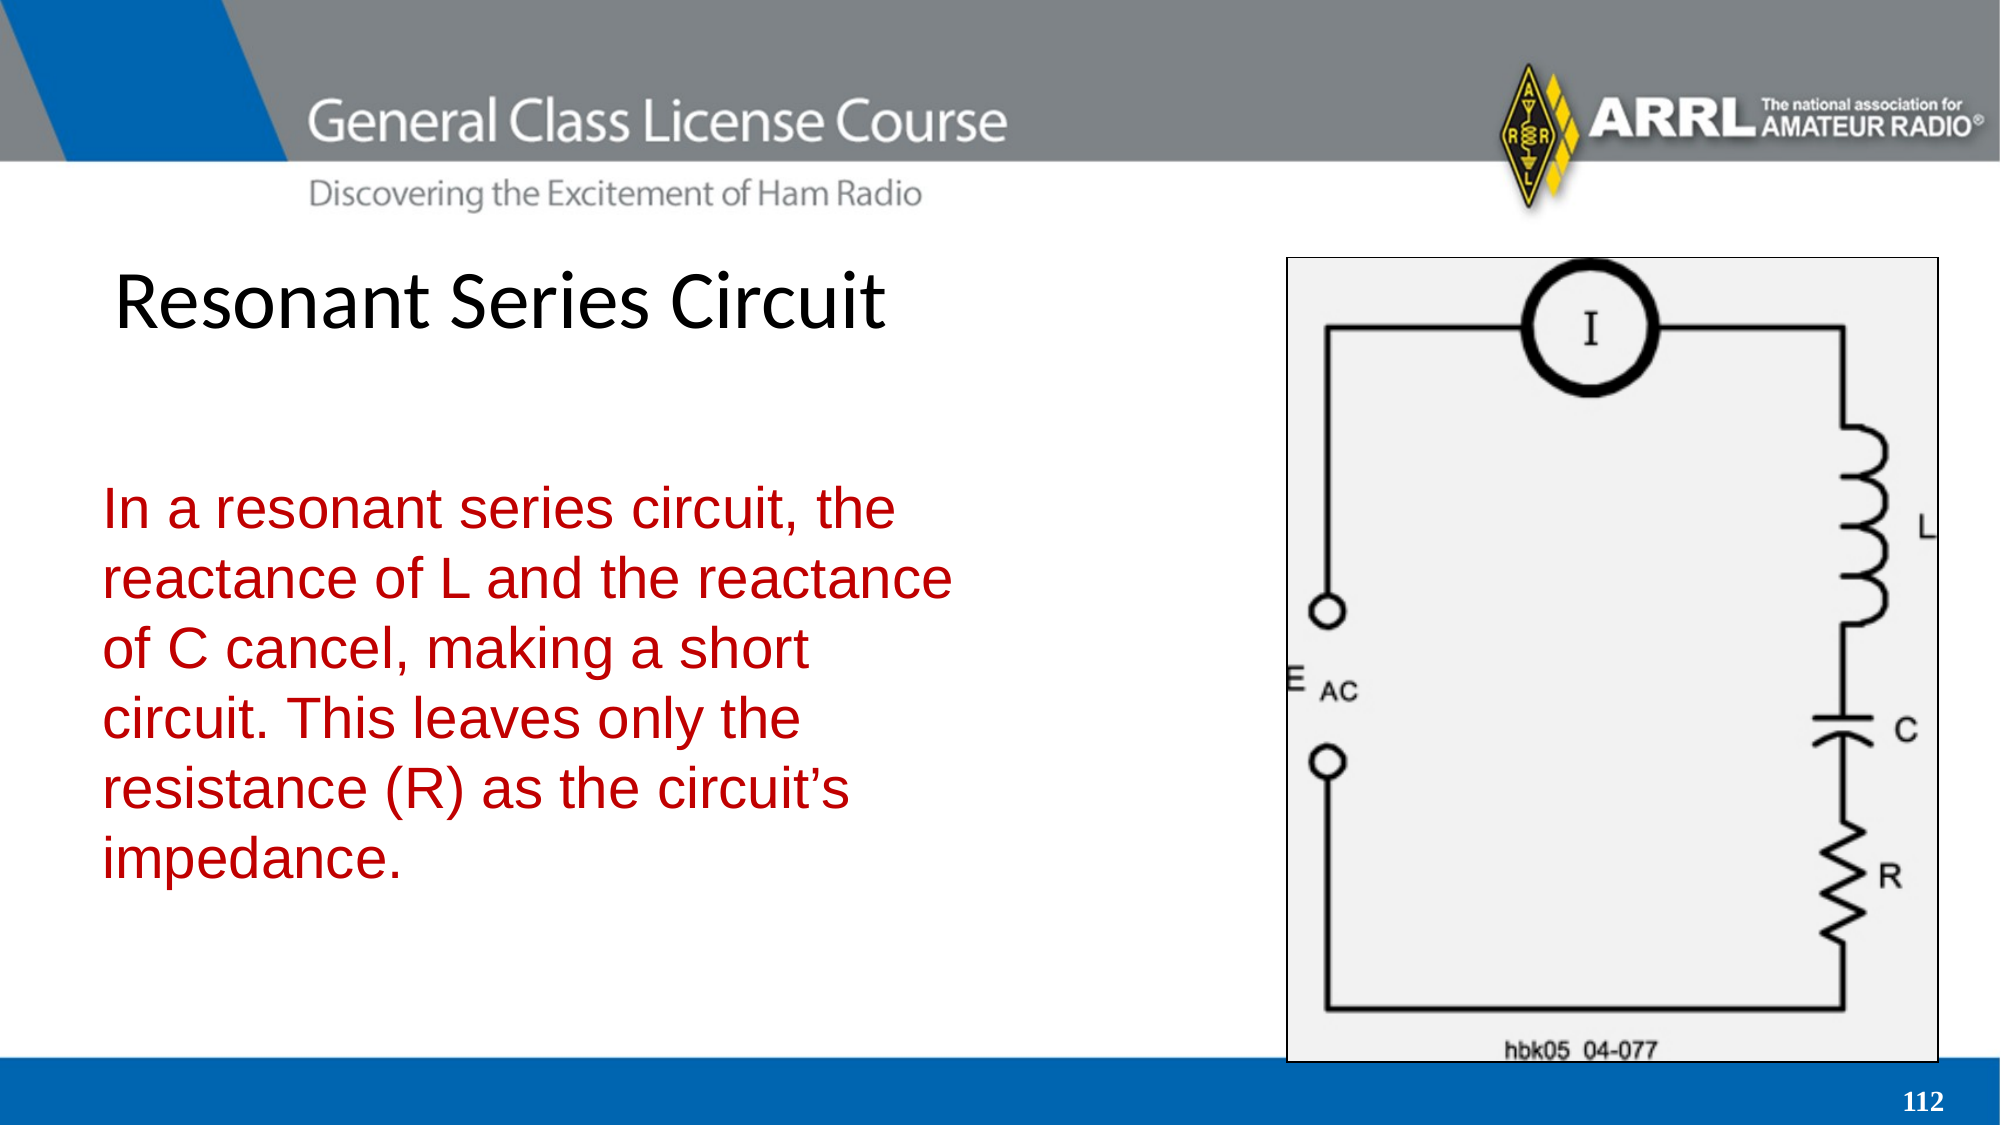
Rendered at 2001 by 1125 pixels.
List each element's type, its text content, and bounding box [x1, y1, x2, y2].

text_box In a resonant series circuit, the reactance of L and the reactance of C cancel, making a short circuit. This leaves only the resistance (R) as the circuit’s impedance. [87, 462, 1000, 968]
title Resonant Series Circuit [99, 237, 1238, 425]
picture [0, 0, 2001, 1125]
